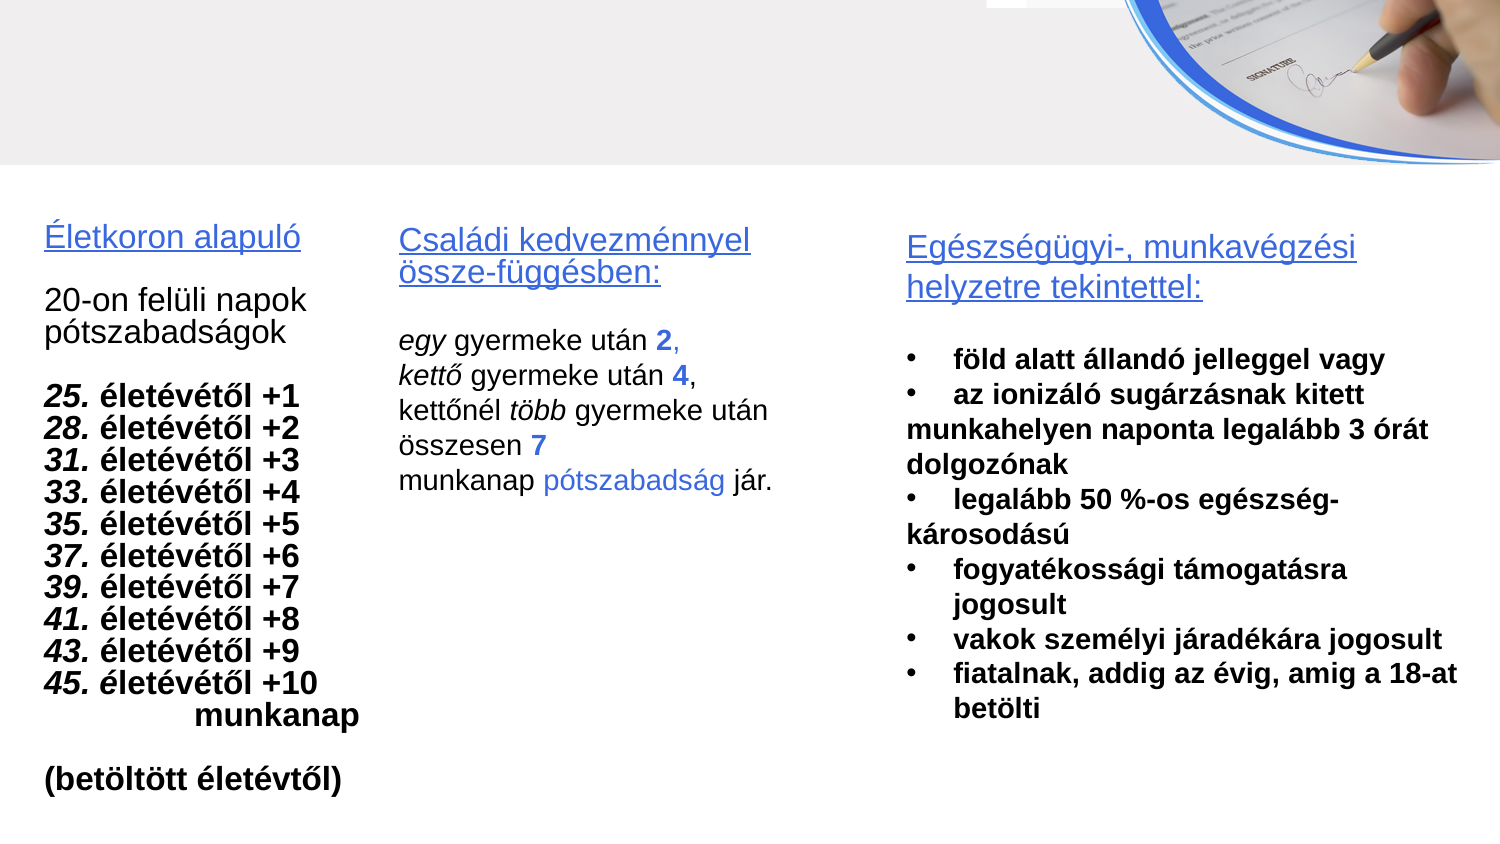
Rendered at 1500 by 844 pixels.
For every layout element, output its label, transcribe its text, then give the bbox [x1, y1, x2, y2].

picture [0, 0, 1500, 844]
text_box Egészségügyi-, munkavégzési helyzetre tekintettel: föld alatt állandó jelleggel vagy az ionizáló sugárzásnak kitett munkahelyen naponta legalább 3 órát dolgozónak legalább 50 %-os egészség- károsodású fogyatékossági támogatásra jogosult vakok személyi járadékára jogosult fiatalnak, addig az évig, amig a 18-at betölti [891, 218, 1483, 768]
text_box Családi kedvezménnyel össze-függésben: egy gyermeke után 2, kettő gyermeke után 4, kettőnél több gyermeke után összesen 7 munkanap pótszabadság jár. [383, 218, 869, 539]
text_box Életkoron alapuló 20-on felüli napok pótszabadságok 25. életévétől +1 28. életévétől +2 31. életévétől +3 33. életévétől +4 35. életévétől +5 37. életévétől +6 39. életévétől +7 41. életévétől +8 43. életévétől +9 45. életévétől +10 munkanap (betöltött életévtől) [29, 215, 378, 804]
